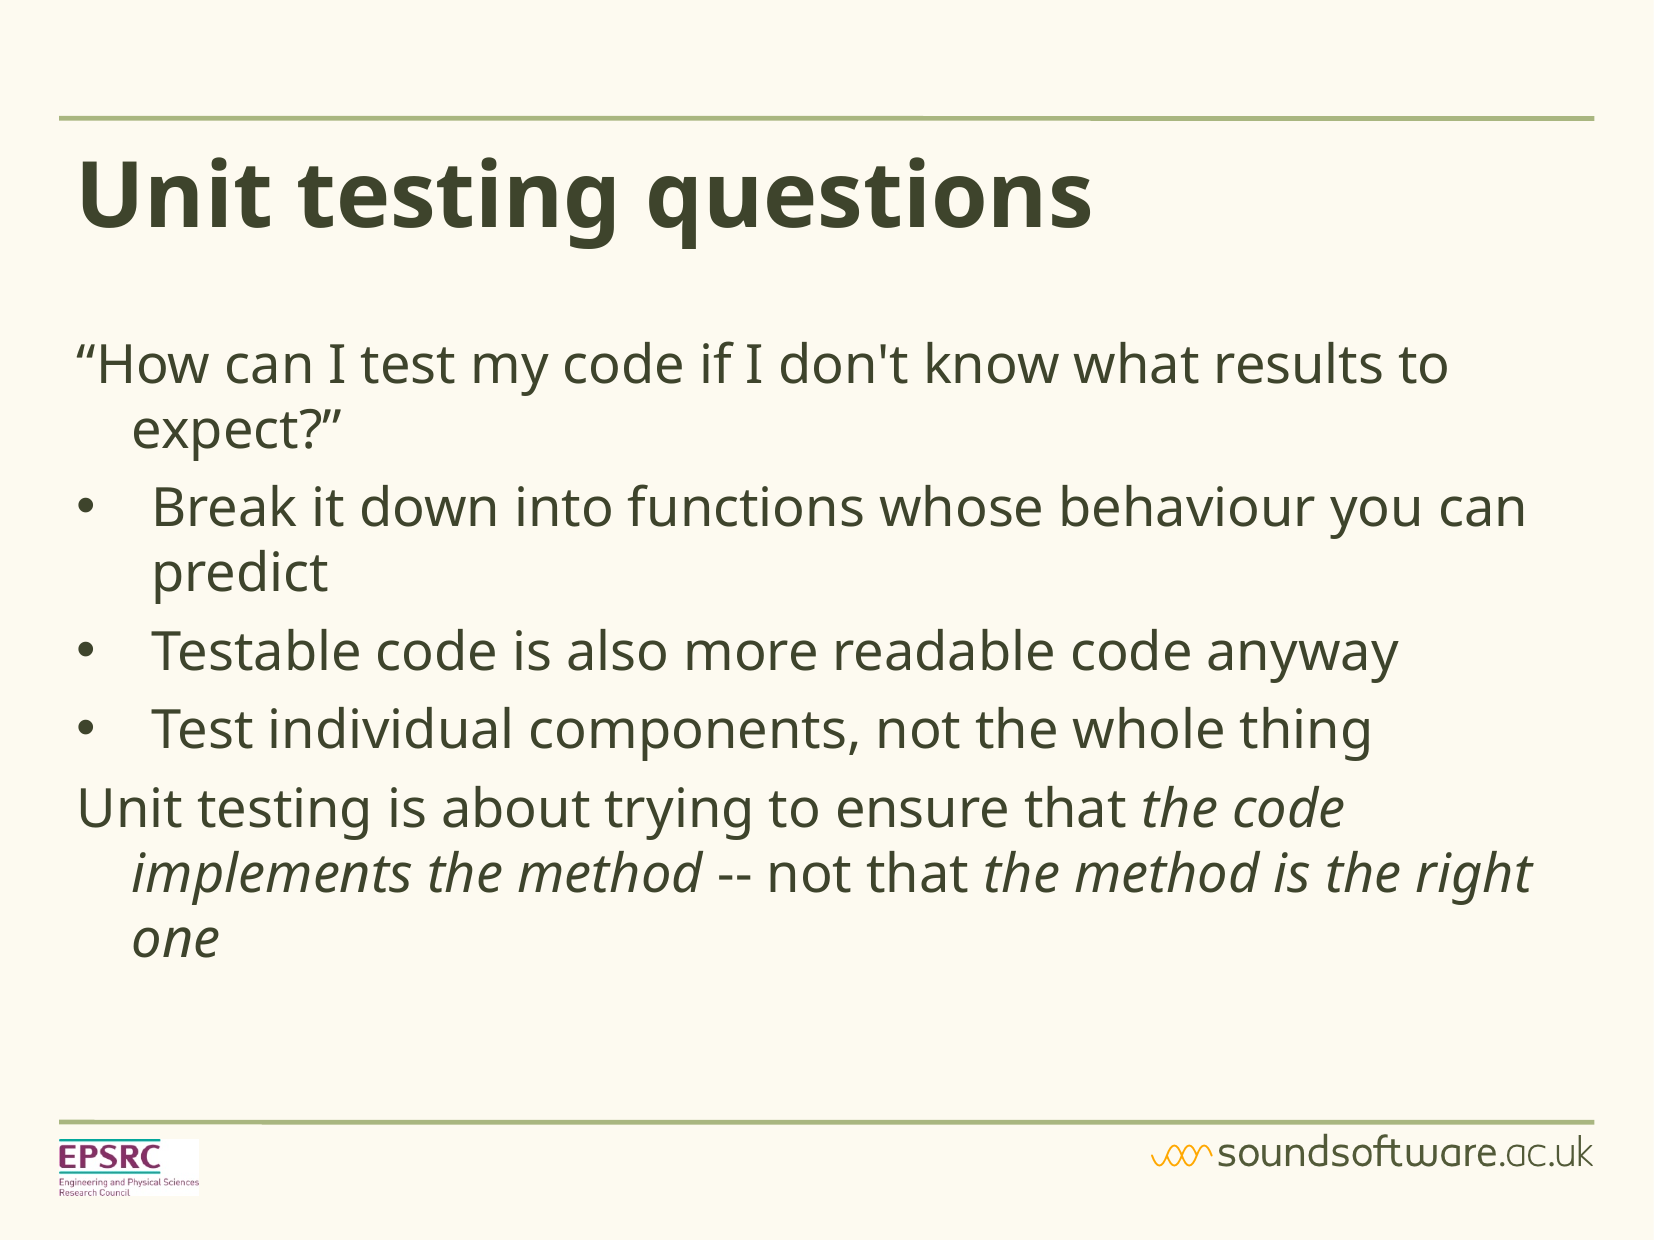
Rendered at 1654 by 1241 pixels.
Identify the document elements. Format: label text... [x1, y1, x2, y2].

title Unit testing questions [59, 118, 1592, 264]
picture [1151, 1133, 1593, 1167]
picture [59, 1139, 199, 1196]
list “How can I test my code if I don't know what results to expect?” Break it down into functions whose behaviour you can predict Testable code is also more readable code anyway Test individual components, not the whole thing Unit testing is about trying to ensure that the code implements the method -- not that the method is the right one [59, 321, 1592, 1138]
